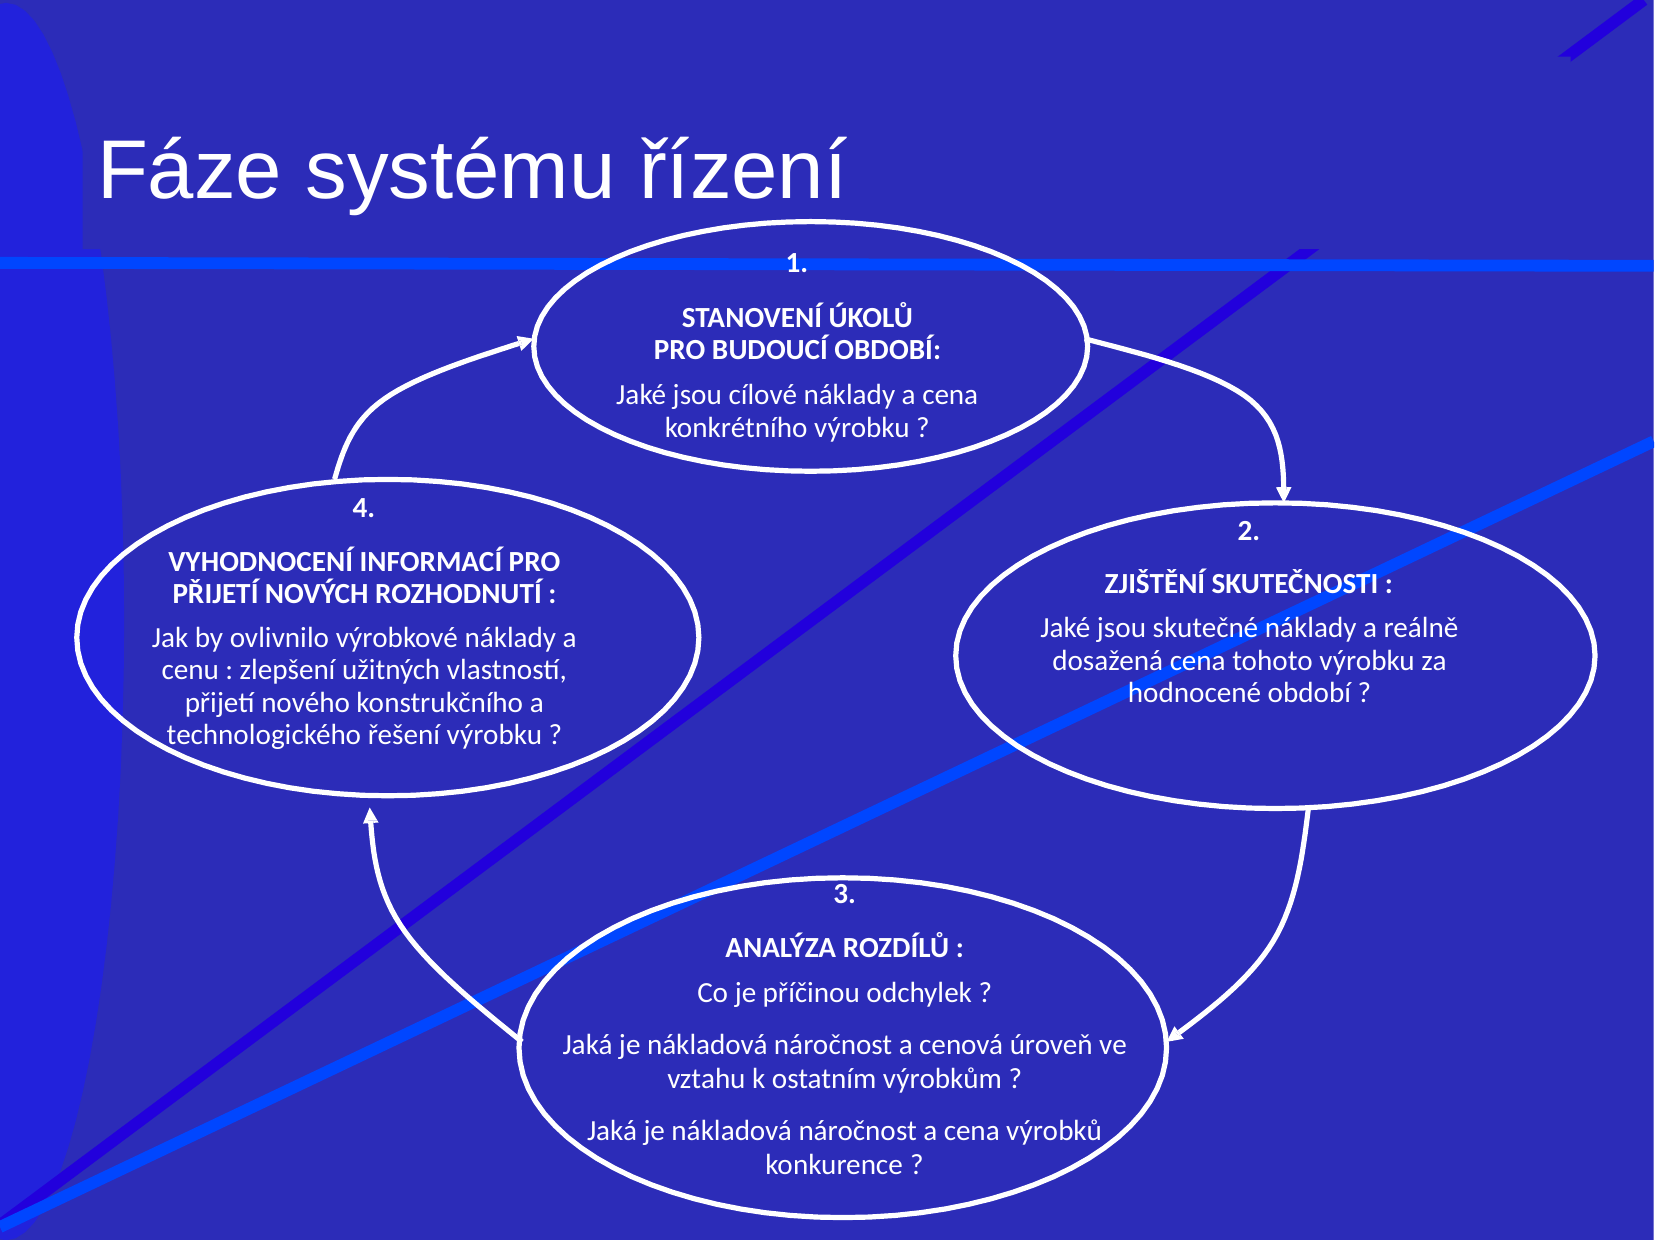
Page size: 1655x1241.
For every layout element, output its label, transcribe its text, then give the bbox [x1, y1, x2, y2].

title Fáze systému řízení [95, 70, 1559, 324]
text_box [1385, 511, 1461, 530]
text_box [363, 807, 524, 1044]
text_box 3. ANALÝZA ROZDÍLů : Co je příčinou odchylek ? Jaká je nákladová náročnost a cenová úroveň ve vztahu k ostatním výrobkům ? Jaká je nákladová náročnost a cena výrobků konkurence ? [559, 874, 1130, 1181]
text_box [1166, 807, 1312, 1042]
text_box [955, 502, 1596, 809]
text_box [518, 965, 559, 1130]
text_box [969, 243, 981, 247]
text_box [1084, 336, 1292, 503]
text_box [292, 479, 484, 487]
text_box [173, 512, 699, 796]
text_box [642, 1181, 1044, 1218]
text_box [82, 56, 1571, 249]
text_box [533, 221, 1088, 472]
text_box [1130, 969, 1167, 1127]
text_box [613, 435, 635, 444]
text_box [76, 536, 148, 739]
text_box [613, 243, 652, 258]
text_box [332, 336, 534, 480]
text_box 4. VYHODNOCENÍ INFORMACÍ PRO PŘIJETÍ NOVÝCH ROZHODNUTÍ : Jak by ovlivnilo výrobkové náklady a cenu : zlepšení užitných vlastností, přijetí nového konstrukčního a technologického řešení výrobku ? [148, 487, 579, 752]
text_box 2. ZJIŠTĚNÍ SKUTEČNOSTI : Jaké jsou skutečné náklady a reálně dosažená cena tohoto výrobku za hodnocené období ? [1037, 511, 1166, 553]
